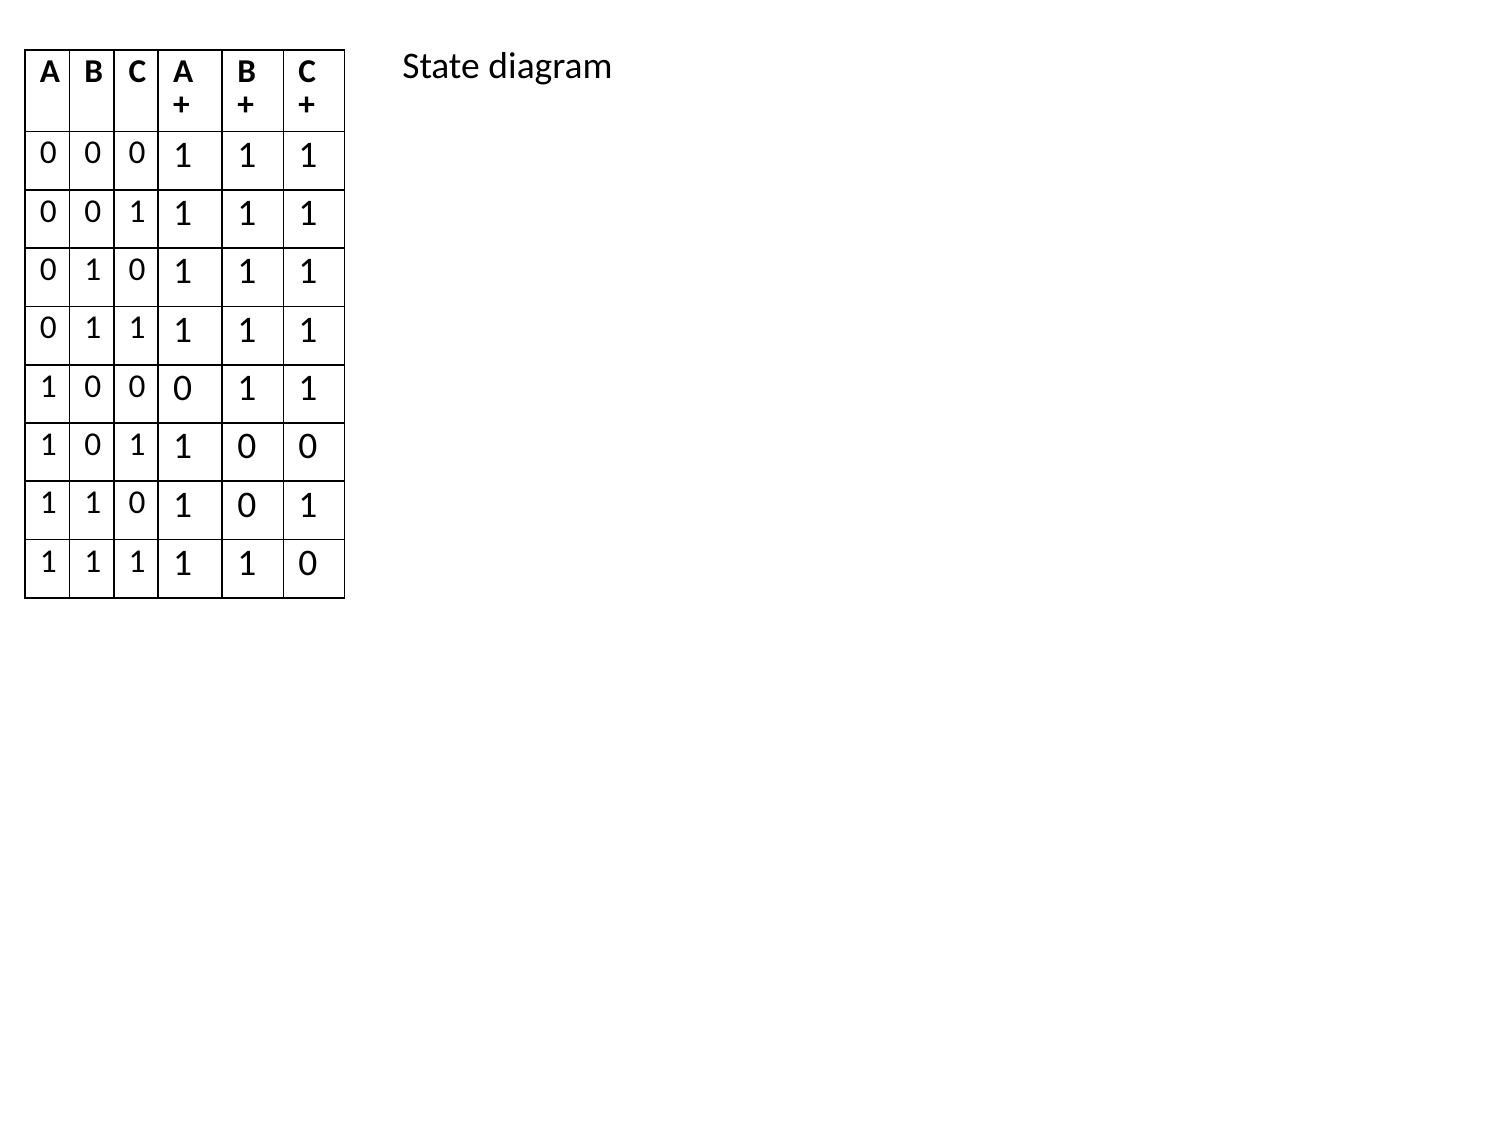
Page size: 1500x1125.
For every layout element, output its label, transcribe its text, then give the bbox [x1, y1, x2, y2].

table_cell 1 [115, 424, 157, 480]
table_cell 0 [26, 132, 69, 189]
table_cell 0 [223, 424, 283, 480]
table_cell 1 [26, 482, 69, 539]
table_cell 1 [70, 540, 113, 597]
table_cell 1 [284, 482, 344, 539]
table_header A [26, 51, 69, 131]
table_cell 1 [223, 540, 283, 597]
table_header C [115, 51, 157, 131]
table_cell 1 [26, 540, 69, 597]
table_cell 0 [70, 424, 113, 480]
table_cell 0 [26, 307, 69, 364]
table_cell 1 [284, 249, 344, 306]
table_cell 1 [159, 424, 221, 480]
table_cell 0 [70, 191, 113, 247]
table_cell 0 [26, 191, 69, 247]
table_cell 1 [26, 424, 69, 480]
table_cell 0 [159, 366, 221, 422]
table_cell 1 [115, 307, 157, 364]
table_cell 0 [115, 249, 157, 306]
table_header A+ [159, 51, 221, 131]
table_cell 1 [223, 191, 283, 247]
table_cell 0 [115, 132, 157, 189]
table_cell 1 [284, 191, 344, 247]
table_cell 1 [159, 540, 221, 597]
table_cell 0 [284, 424, 344, 480]
table_cell 1 [70, 307, 113, 364]
table_header B+ [223, 51, 283, 131]
table_cell 1 [159, 132, 221, 189]
table_cell 1 [70, 482, 113, 539]
table_cell 0 [115, 482, 157, 539]
table_cell 0 [284, 540, 344, 597]
table_cell 1 [115, 540, 157, 597]
table_cell 1 [159, 249, 221, 306]
table_cell 1 [159, 307, 221, 364]
table_cell 1 [26, 366, 69, 422]
table_cell 1 [159, 191, 221, 247]
table_cell 1 [223, 366, 283, 422]
table_cell 1 [223, 132, 283, 189]
table_cell 0 [115, 366, 157, 422]
text_box State diagram [387, 33, 1063, 94]
table_cell 1 [223, 249, 283, 306]
table_cell 1 [284, 366, 344, 422]
table_cell 1 [223, 307, 283, 364]
table_cell 1 [159, 482, 221, 539]
table_header C+ [284, 51, 344, 131]
table_cell 1 [70, 249, 113, 306]
table_header B [70, 51, 113, 131]
table_cell 1 [115, 191, 157, 247]
table_cell 0 [70, 366, 113, 422]
table_cell 0 [26, 249, 69, 306]
table_cell 1 [284, 132, 344, 189]
table_cell 0 [223, 482, 283, 539]
table_cell 1 [284, 307, 344, 364]
table_cell 0 [70, 132, 113, 189]
